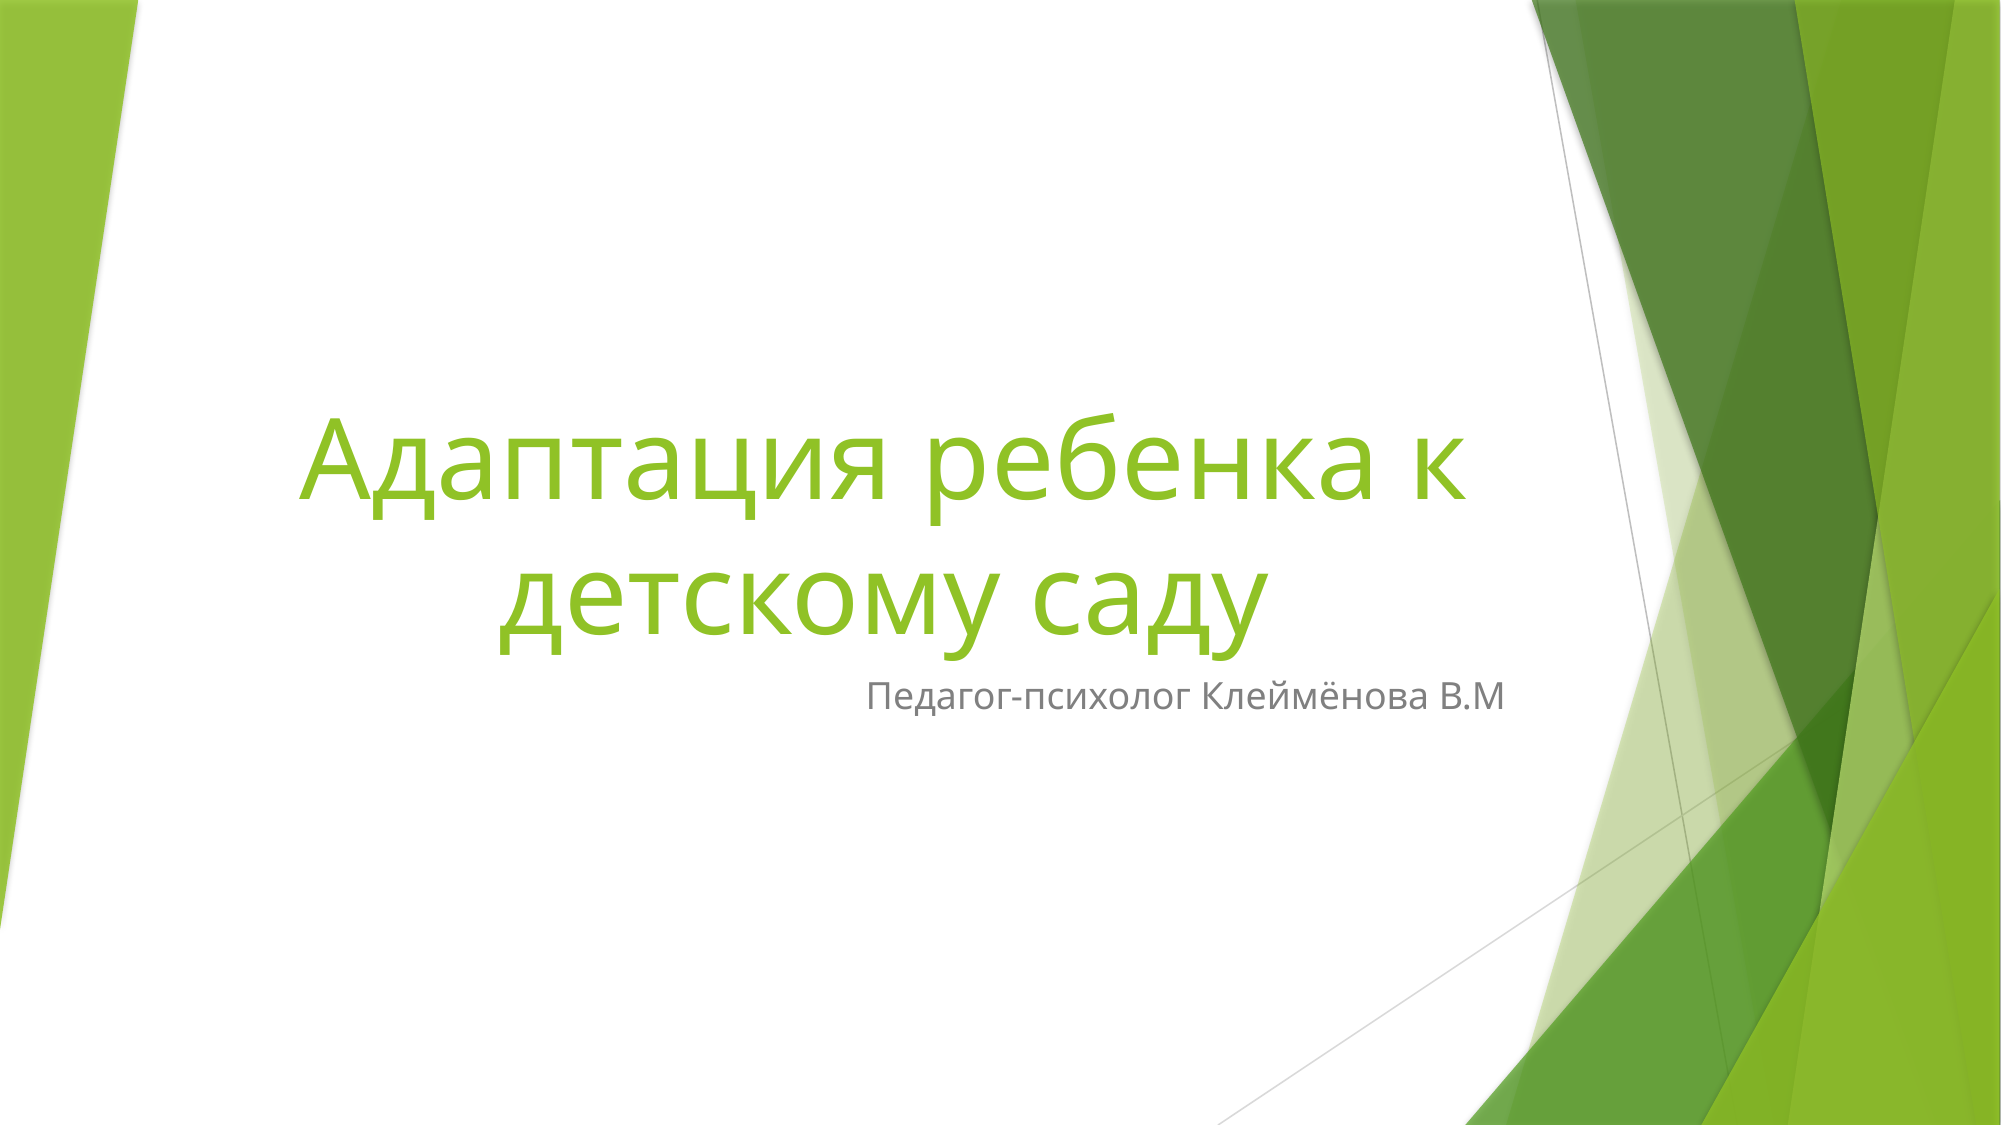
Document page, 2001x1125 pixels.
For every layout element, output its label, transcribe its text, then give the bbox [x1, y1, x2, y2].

subtitle Педагог-психолог Клеймёнова В.М [247, 664, 1522, 845]
title Адаптация ребенка к детскому саду [247, 394, 1522, 664]
